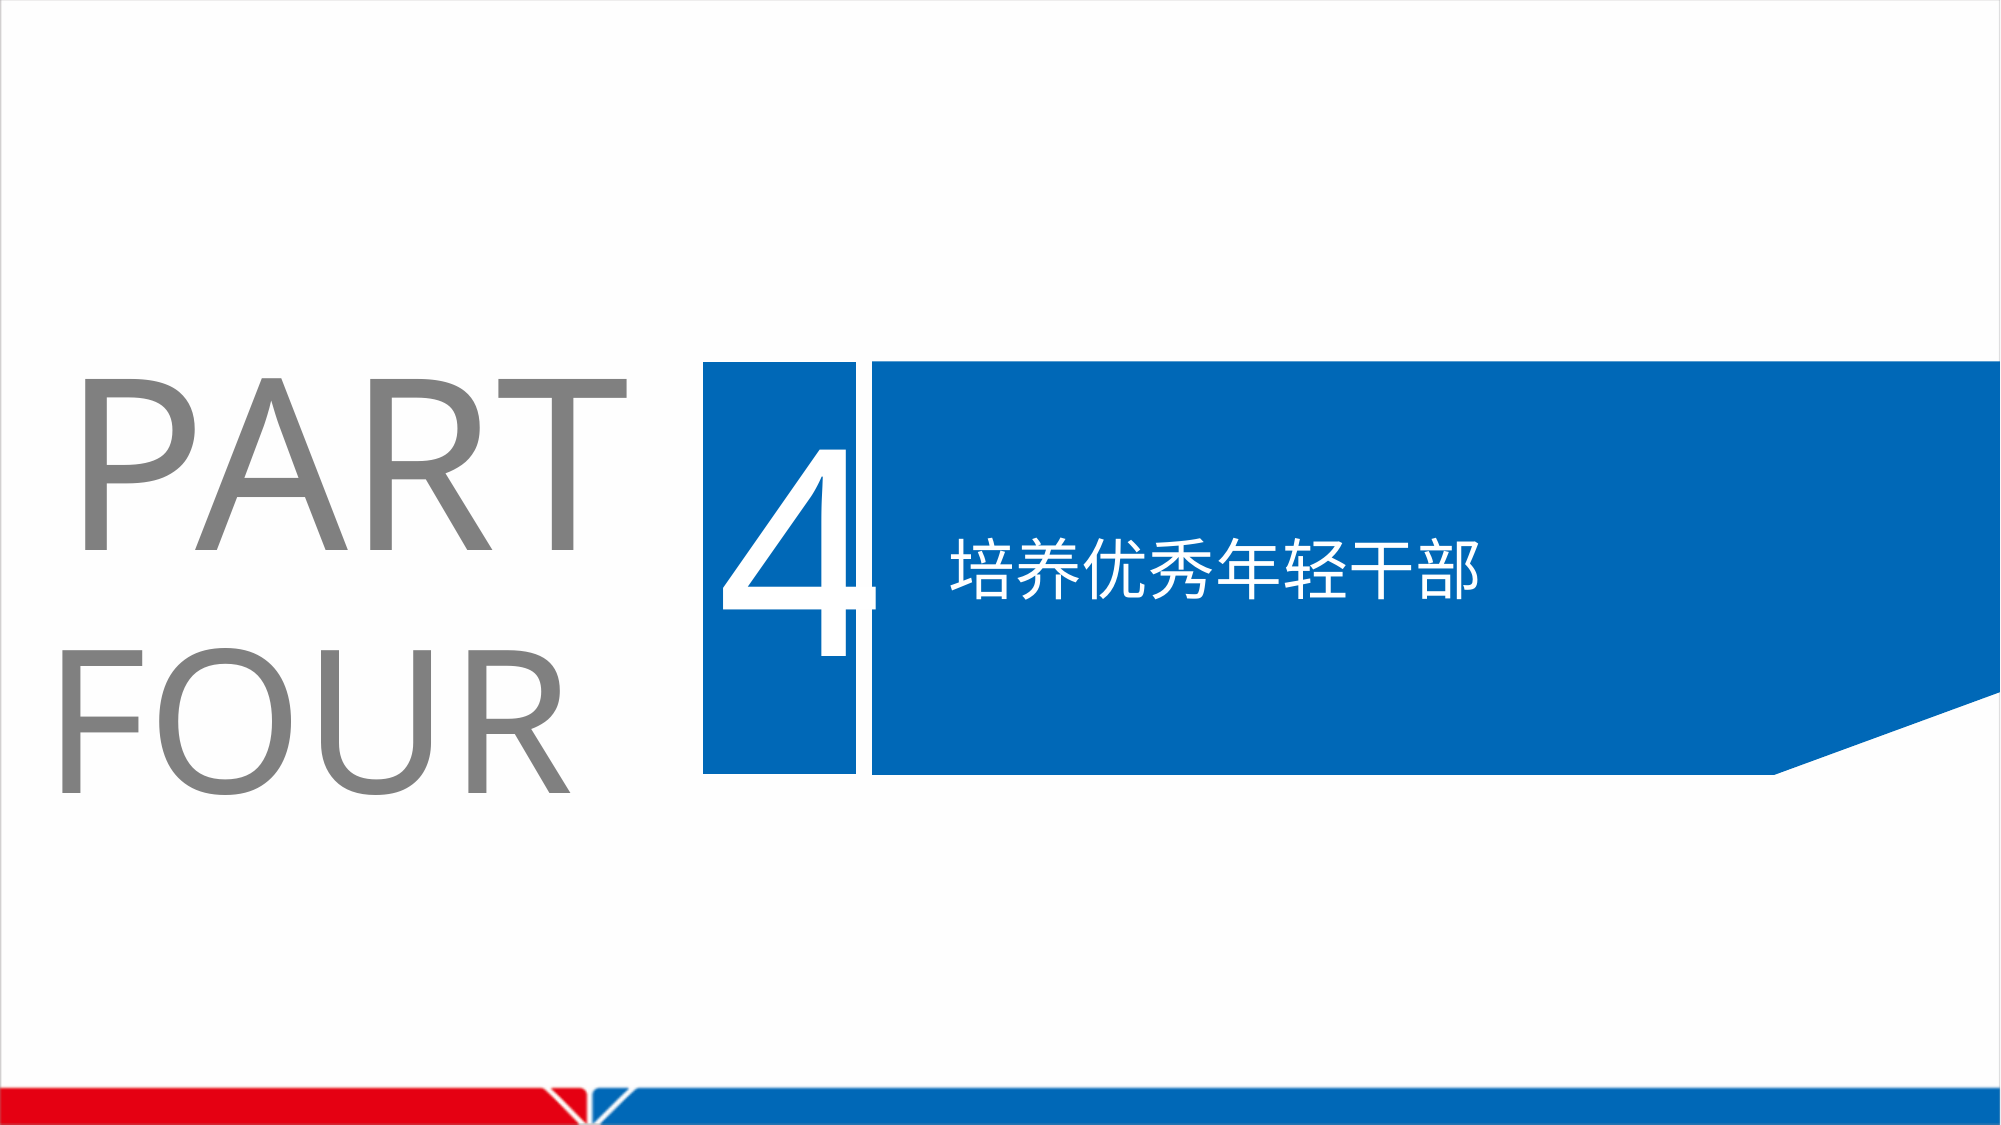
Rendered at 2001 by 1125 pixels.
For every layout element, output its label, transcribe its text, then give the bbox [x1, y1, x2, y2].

text_box 培养优秀年轻干部 [922, 520, 1509, 615]
text_box PART [47, 303, 646, 607]
text_box 4 [702, 361, 857, 775]
picture [0, 0, 2001, 1125]
text_box [870, 359, 2000, 777]
text_box FOUR [28, 586, 589, 842]
